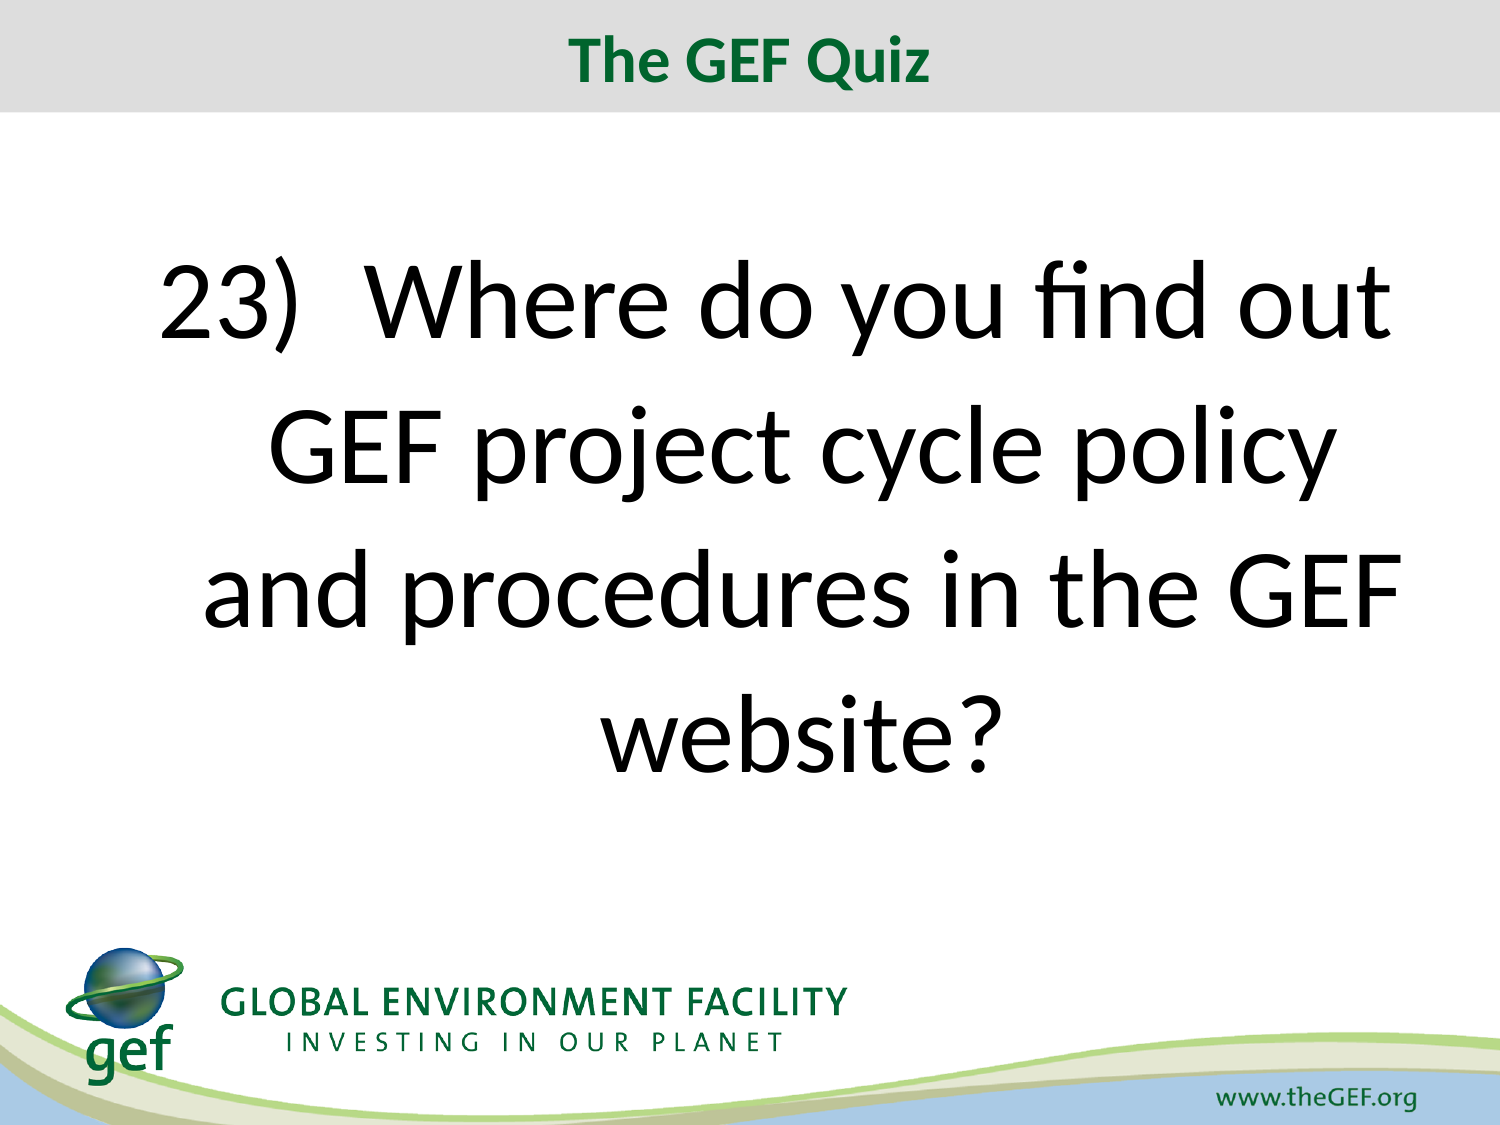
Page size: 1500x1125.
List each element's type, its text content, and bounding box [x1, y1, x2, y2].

text_box The GEF Quiz [0, 0, 1500, 113]
title 23) Where do you find out GEF project cycle policy and procedures in the GEF website? [100, 148, 1451, 953]
picture [0, 920, 1500, 1125]
